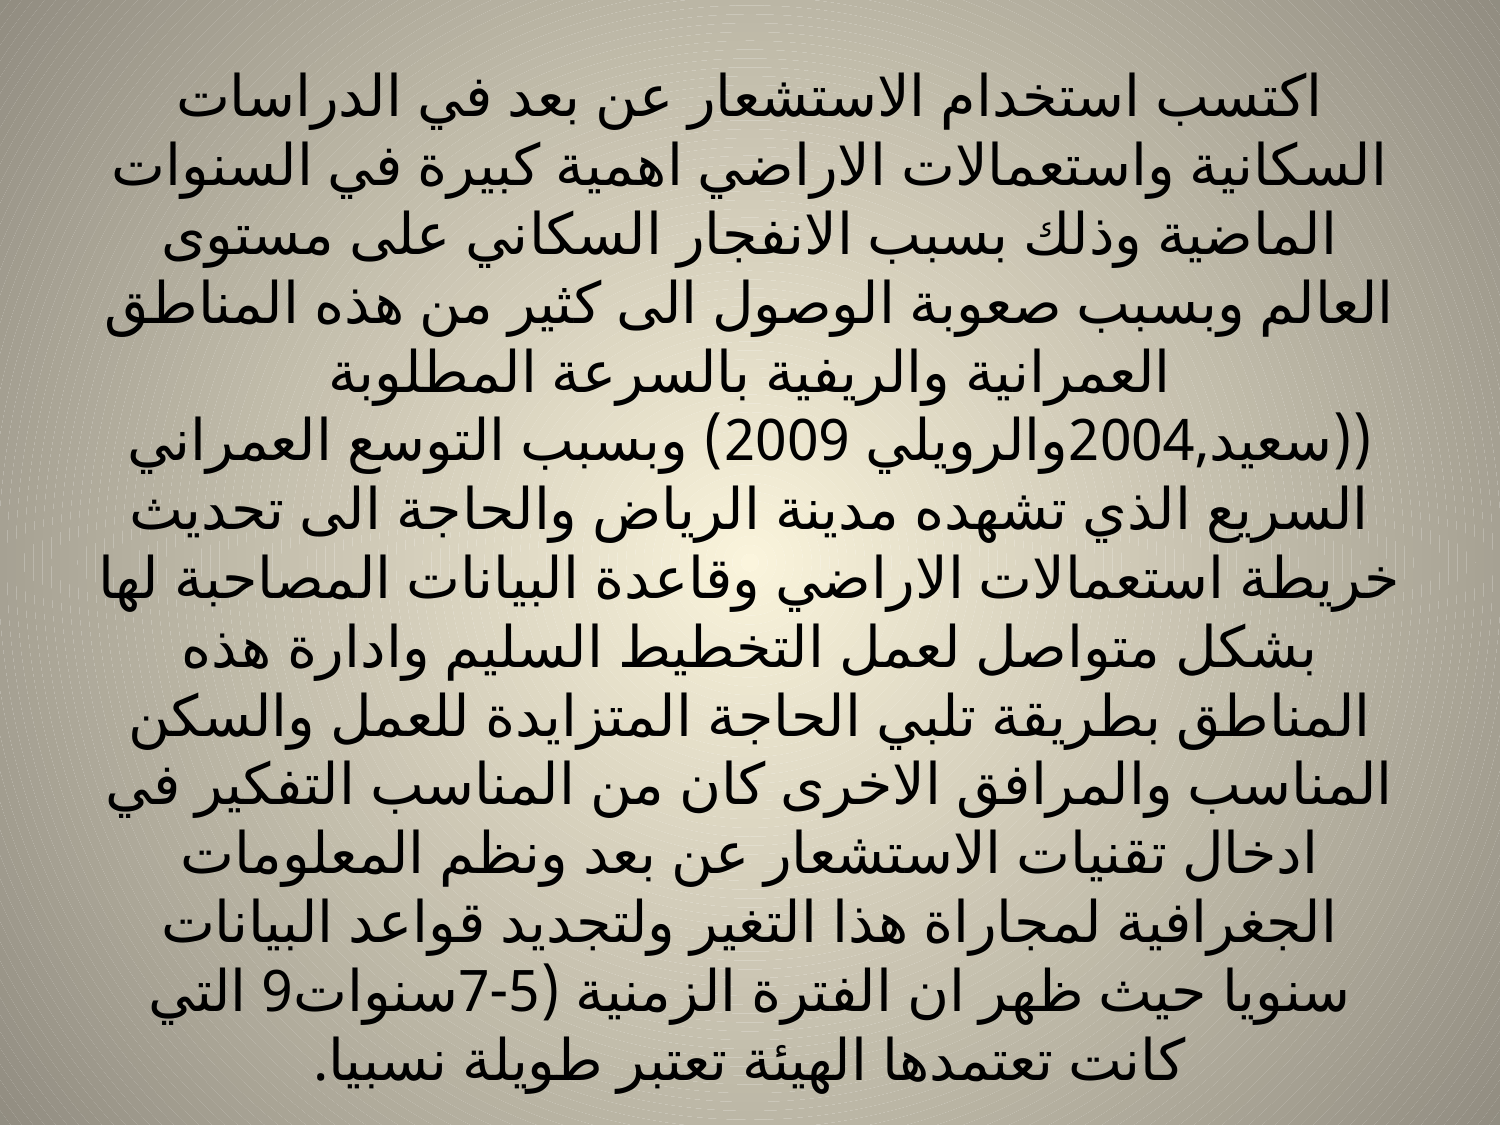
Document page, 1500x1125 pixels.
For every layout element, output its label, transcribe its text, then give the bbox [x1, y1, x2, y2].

title اكتسب استخدام الاستشعار عن بعد في الدراسات السكانية واستعمالات الاراضي اهمية كبيرة في السنوات الماضية وذلك بسبب الانفجار السكاني على مستوى العالم وبسبب صعوبة الوصول الى كثير من هذه المناطق العمرانية والريفية بالسرعة المطلوبة ((سعيد,2004والرويلي 2009) وبسبب التوسع العمراني السريع الذي تشهده مدينة الرياض والحاجة الى تحديث خريطة استعمالات الاراضي وقاعدة البيانات المصاحبة لها بشكل متواصل لعمل التخطيط السليم وادارة هذه المناطق بطريقة تلبي الحاجة المتزايدة للعمل والسكن المناسب والمرافق الاخرى كان من المناسب التفكير في ادخال تقنيات الاستشعار عن بعد ونظم المعلومات الجغرافية لمجاراة هذا التغير ولتجديد قواعد البيانات سنويا حيث ظهر ان الفترة الزمنية (5-7سنوات9 التي كانت تعتمدها الهيئة تعتبر طويلة نسبيا. [75, 45, 1425, 1106]
